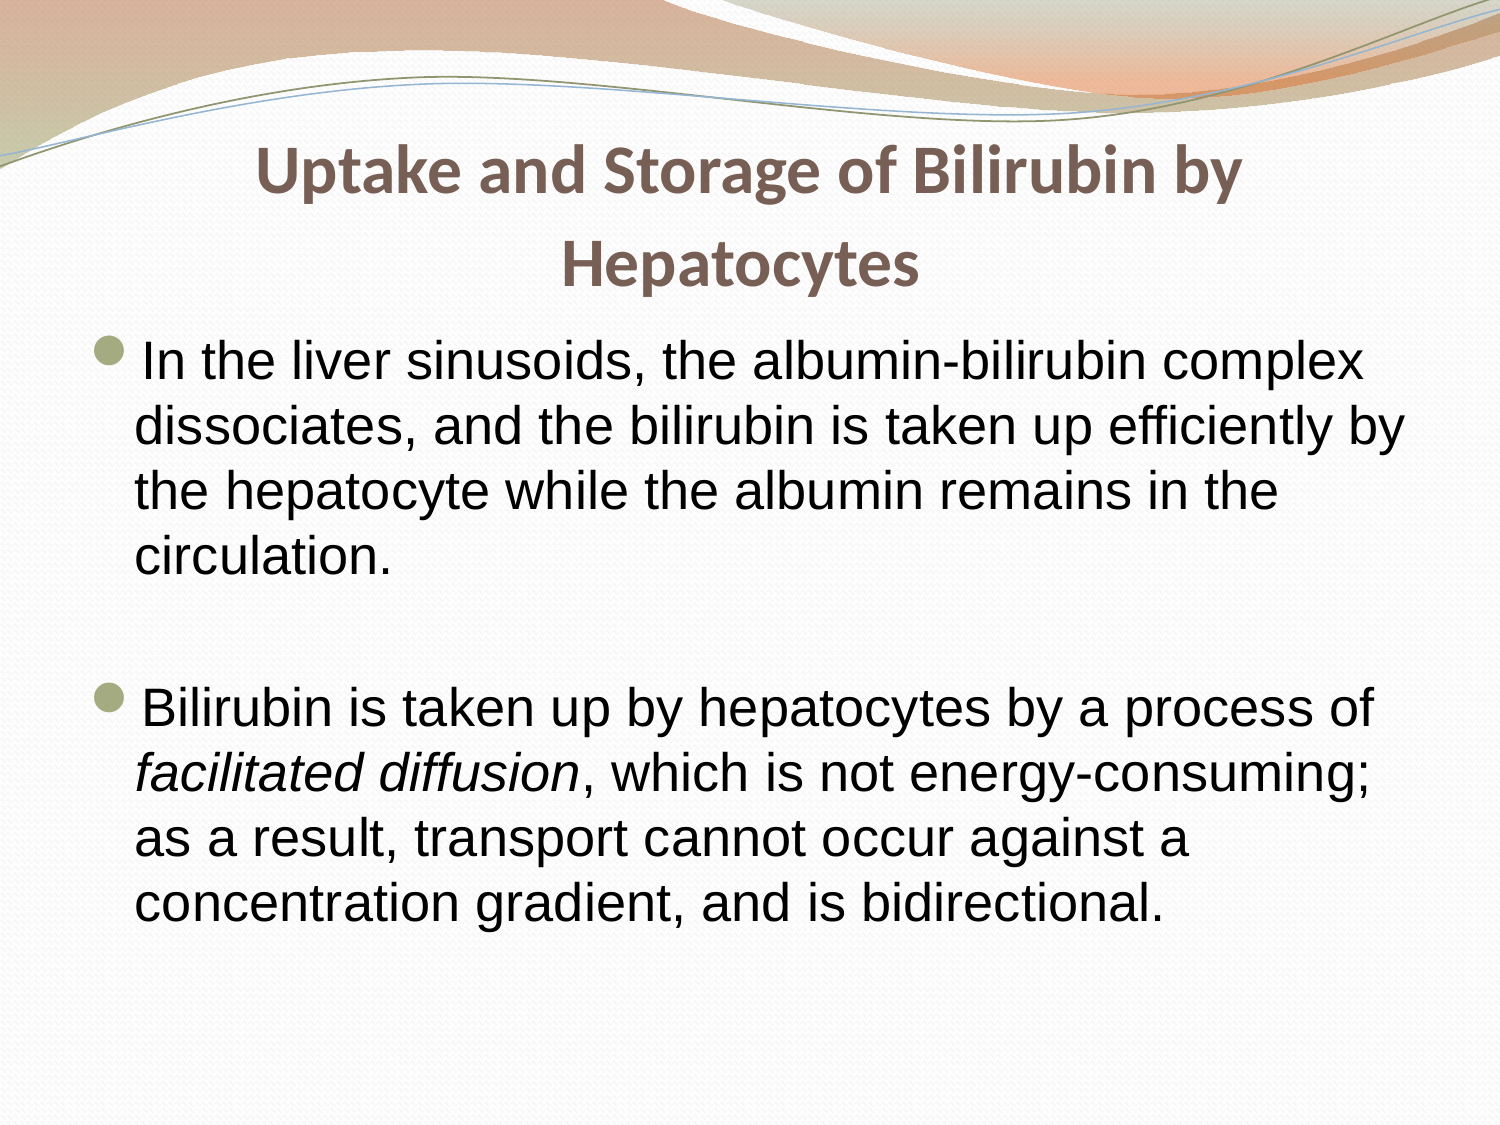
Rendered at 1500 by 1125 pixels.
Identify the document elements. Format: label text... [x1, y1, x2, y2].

title Uptake and Storage of Bilirubin by Hepatocytes [75, 115, 1425, 303]
list In the liver sinusoids, the albumin-bilirubin complex dissociates, and the bilirubin is taken up efficiently by the hepatocyte while the albumin remains in the circulation. Bilirubin is taken up by hepatocytes by a process of facilitated diffusion, which is not energy-consuming; as a result, transport cannot occur against a concentration gradient, and is bidirectional. [75, 317, 1425, 1038]
